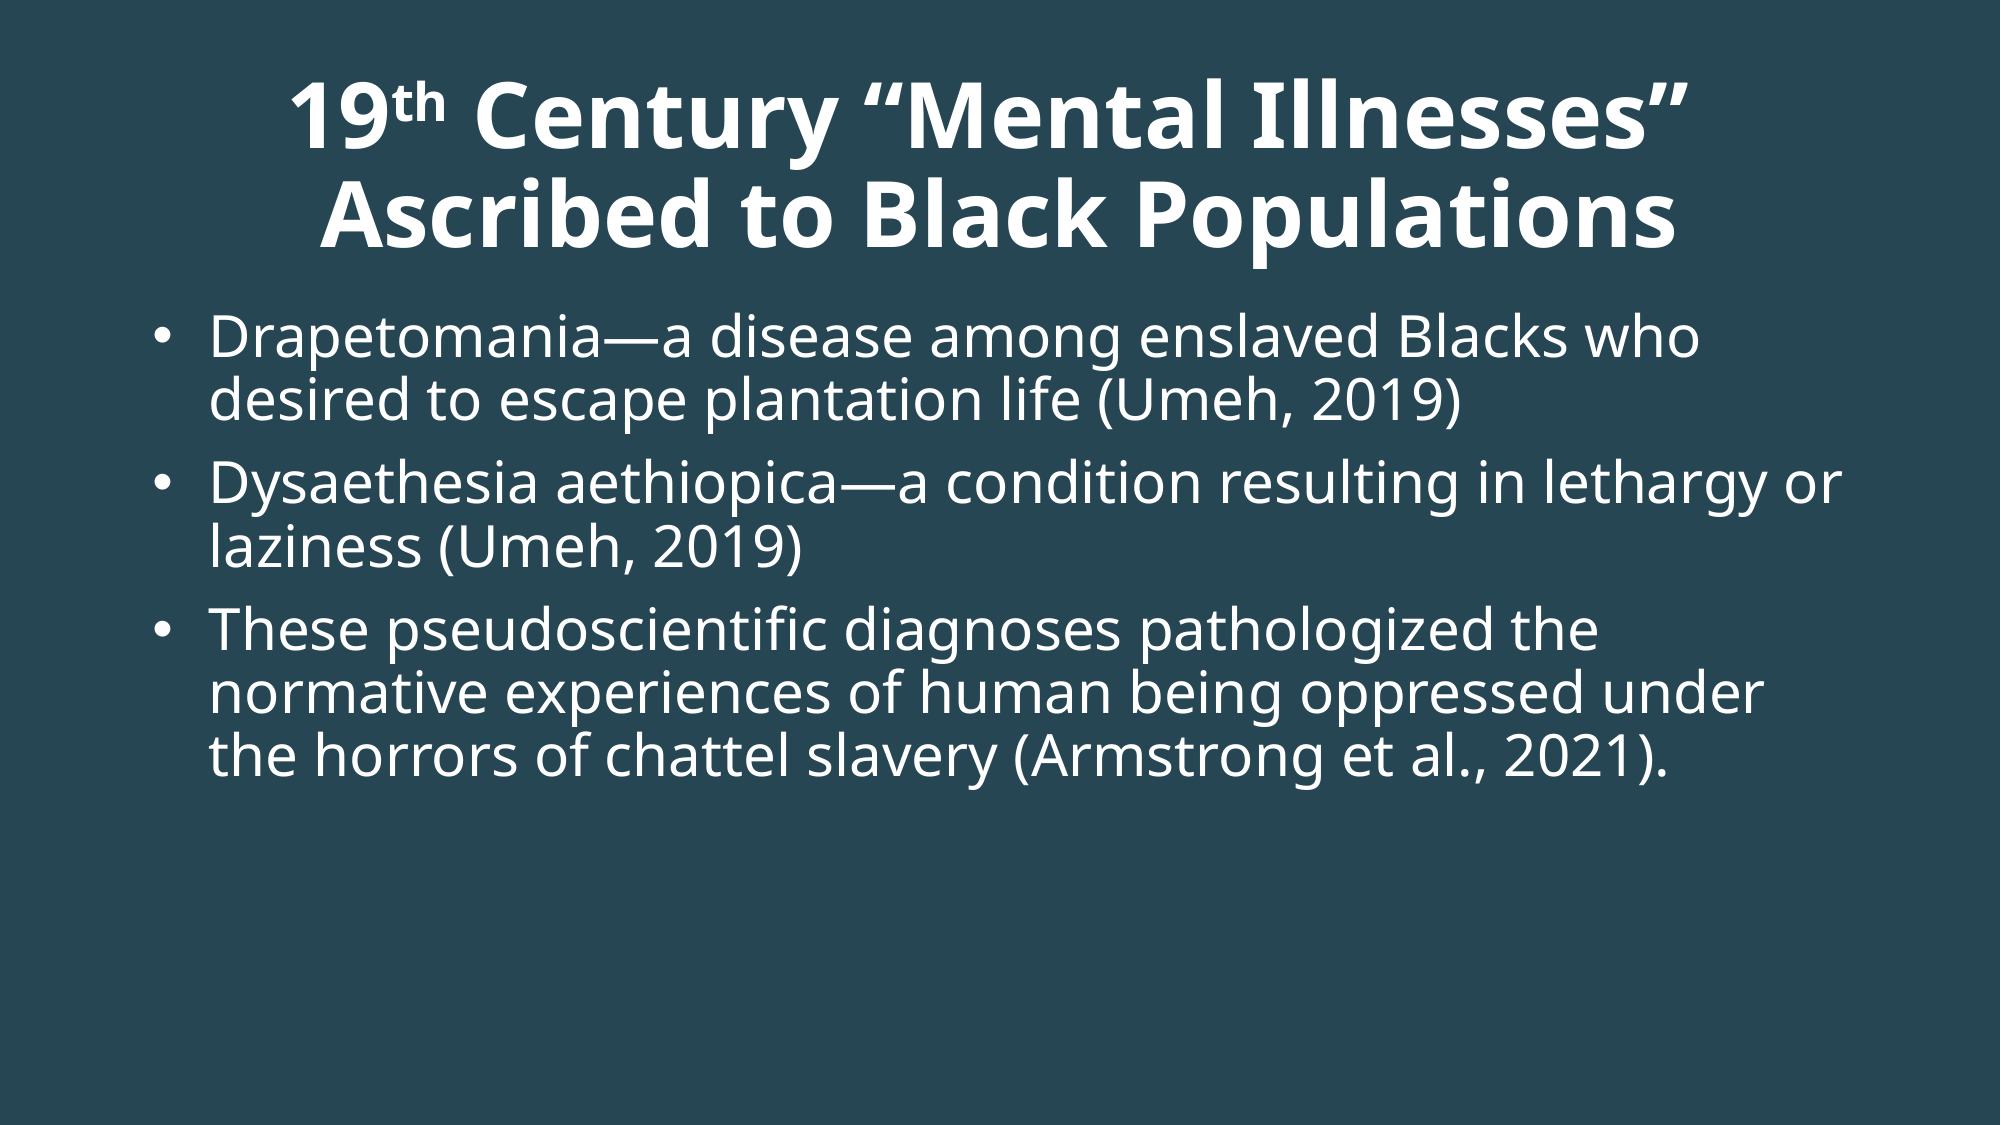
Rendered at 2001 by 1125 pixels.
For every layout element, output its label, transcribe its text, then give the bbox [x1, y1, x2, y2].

list Drapetomania—a disease among enslaved Blacks who desired to escape plantation life (Umeh, 2019) Dysaethesia aethiopica—a condition resulting in lethargy or laziness (Umeh, 2019) These pseudoscientific diagnoses pathologized the normative experiences of human being oppressed under the horrors of chattel slavery (Armstrong et al., 2021). [137, 299, 1863, 1014]
title 19th Century “Mental Illnesses” Ascribed to Black Populations [137, 59, 1863, 278]
